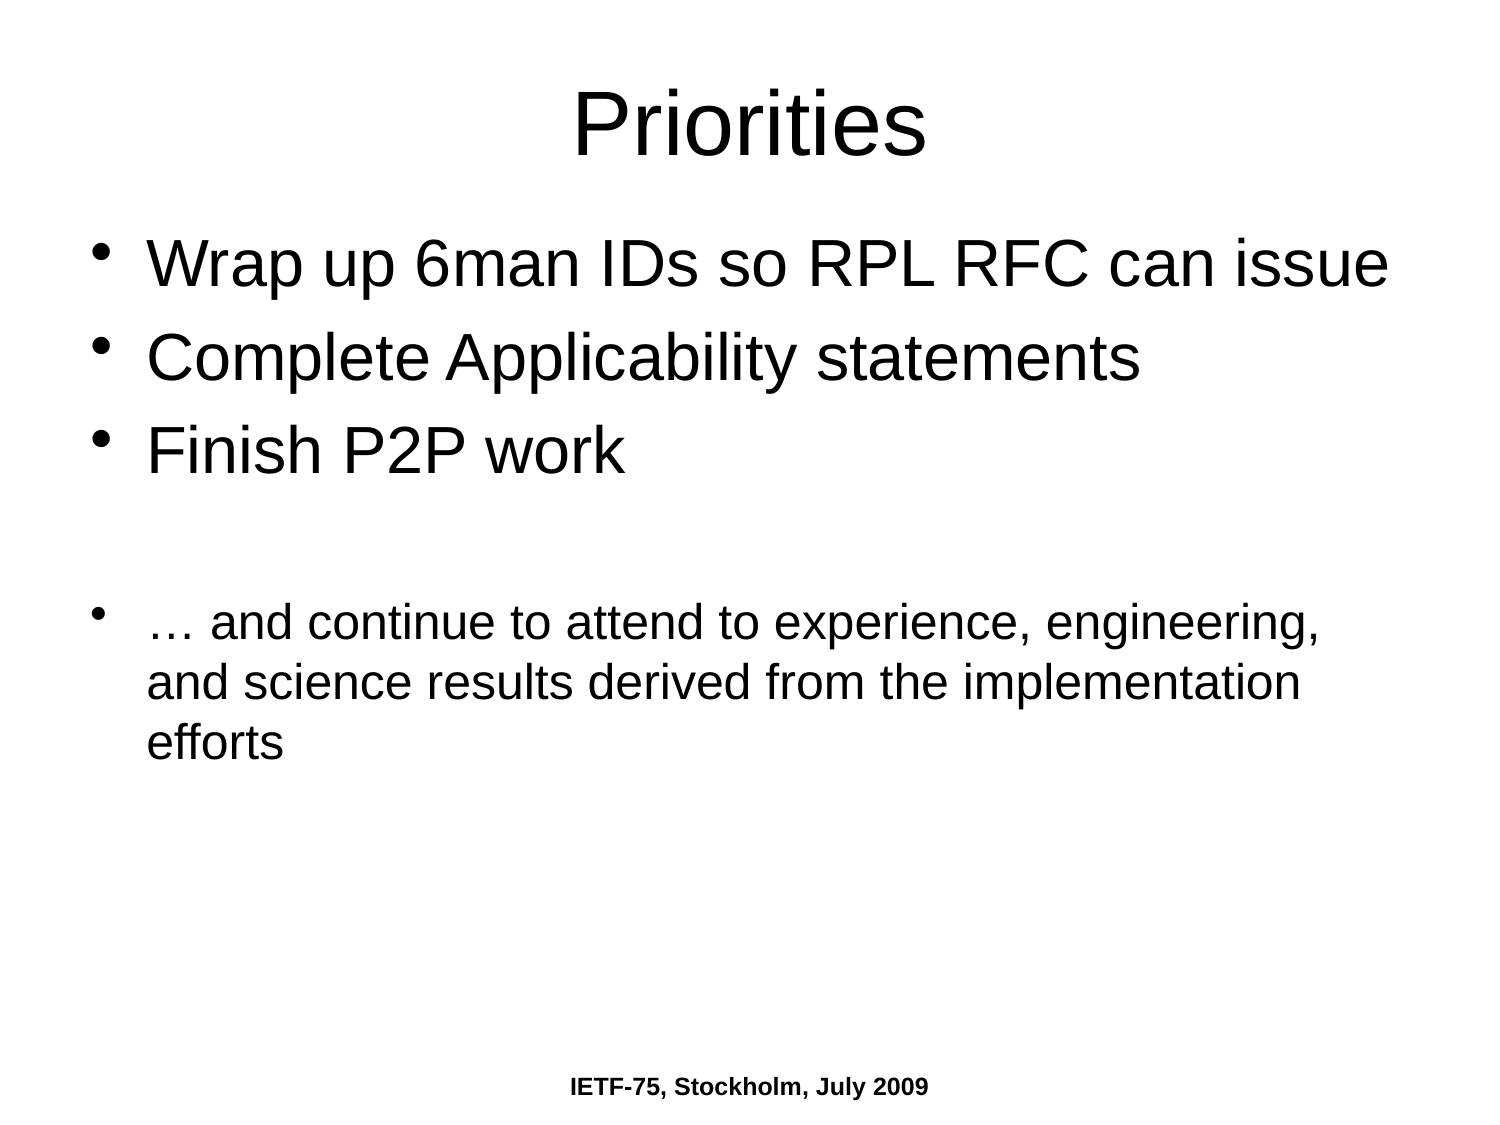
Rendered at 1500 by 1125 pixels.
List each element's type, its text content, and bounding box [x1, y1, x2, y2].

footer IETF-75, Stockholm, July 2009 [424, 1062, 1075, 1125]
list Wrap up 6man IDs so RPL RFC can issue Complete Applicability statements Finish P2P work … and continue to attend to experience, engineering, and science results derived from the implementation efforts [74, 212, 1426, 1006]
title Priorities [74, 24, 1426, 212]
